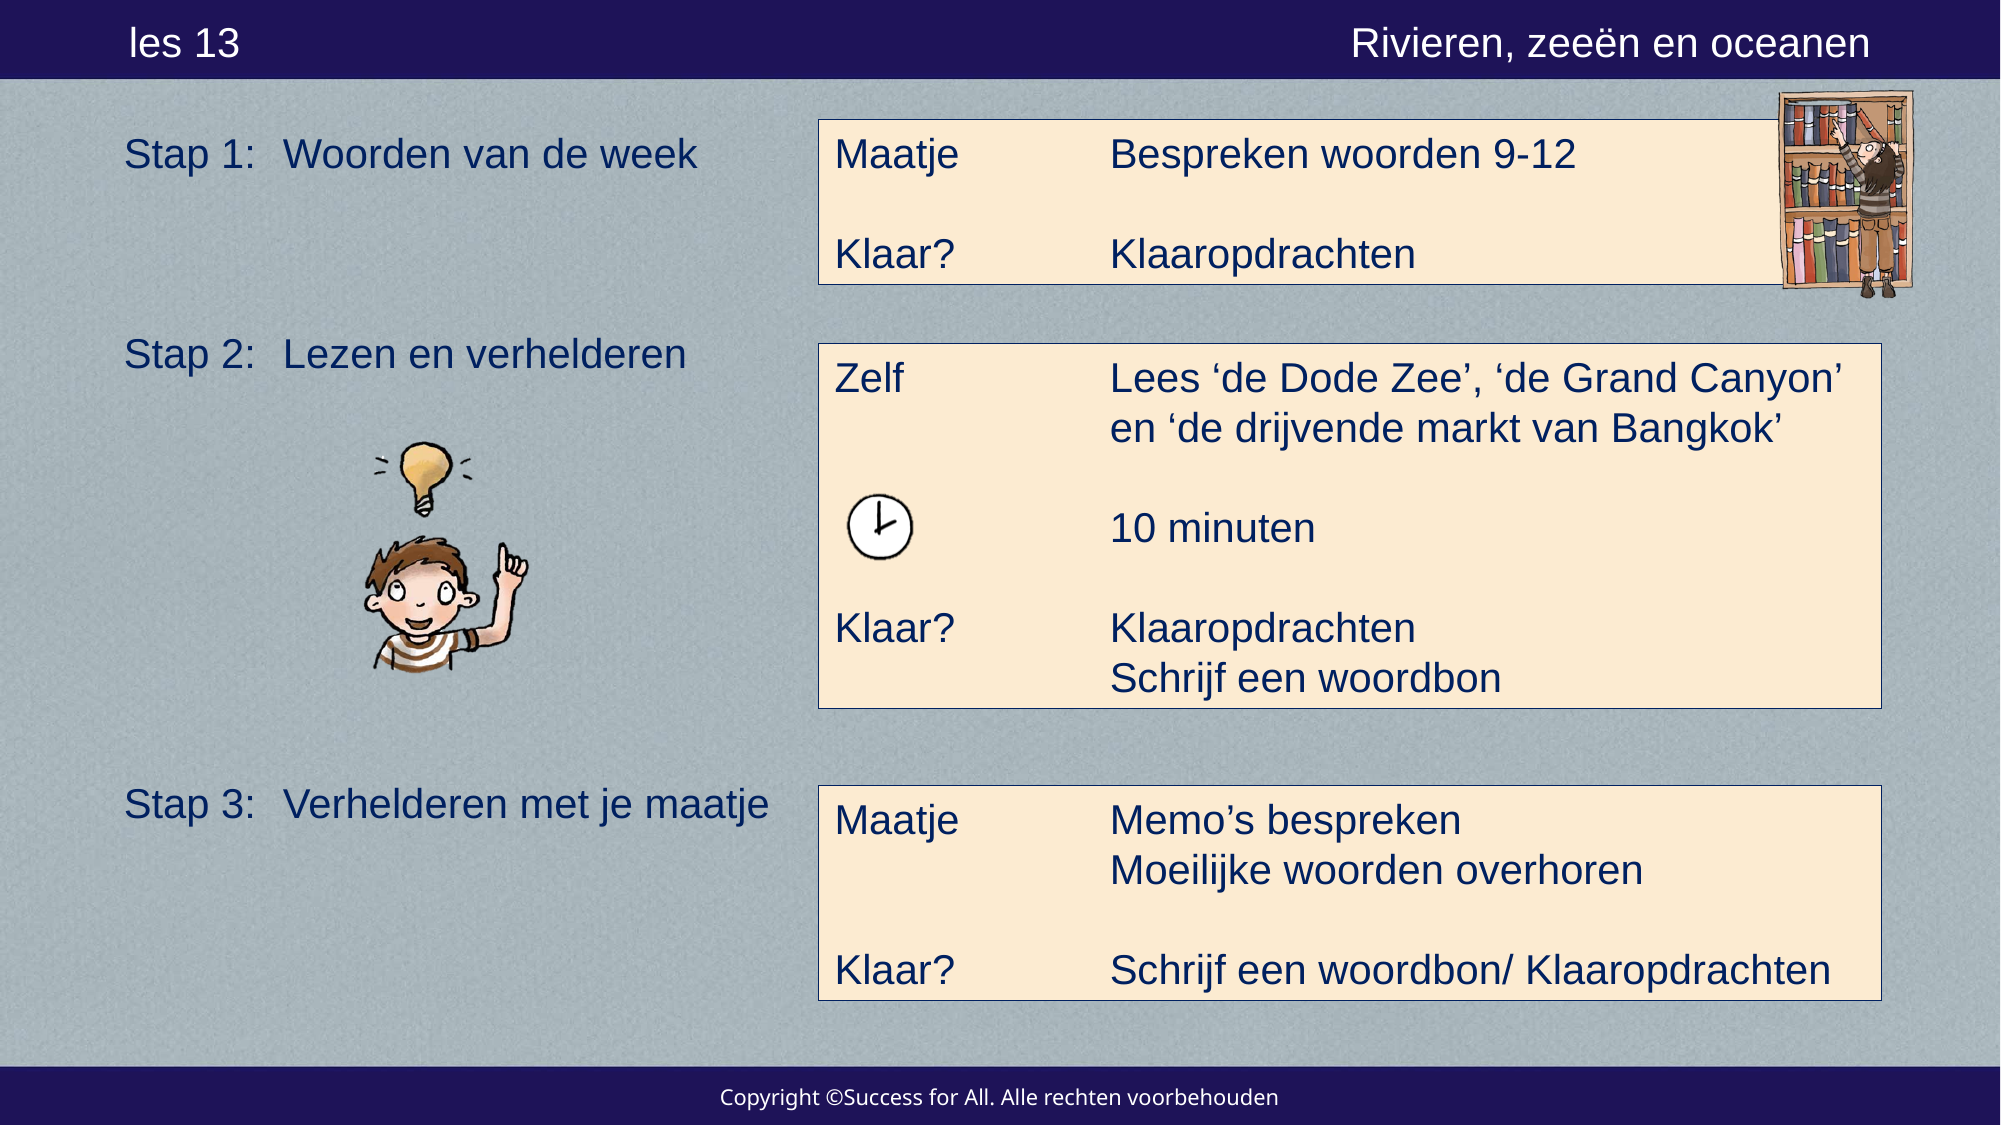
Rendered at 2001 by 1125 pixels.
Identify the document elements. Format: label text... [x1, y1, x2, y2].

text_box Maatje Bespreken woorden 9-12 Klaar? Klaaropdrachten [818, 119, 1764, 285]
text_box Zelf Lees ‘de Dode Zee’, ‘de Grand Canyon’ en ‘de drijvende markt van Bangkok’ 10 minuten Klaar? Klaaropdrachten Schrijf een woordbon [818, 343, 1882, 709]
picture [0, 0, 2001, 1125]
text_box Maatje Memo’s bespreken Moeilijke woorden overhoren Klaar? Schrijf een woordbon/ Klaaropdrachten [818, 785, 1882, 1001]
text_box Rivieren, zeeën en oceanen [999, 8, 1886, 73]
text_box les 13 [114, 8, 354, 73]
text_box Stap 1: Woorden van de week Stap 2: Lezen en verhelderen Stap 3: Verhelderen met je maatje [109, 119, 902, 885]
text_box Copyright ©Success for All. Alle rechten voorbehouden [0, 1076, 2000, 1125]
